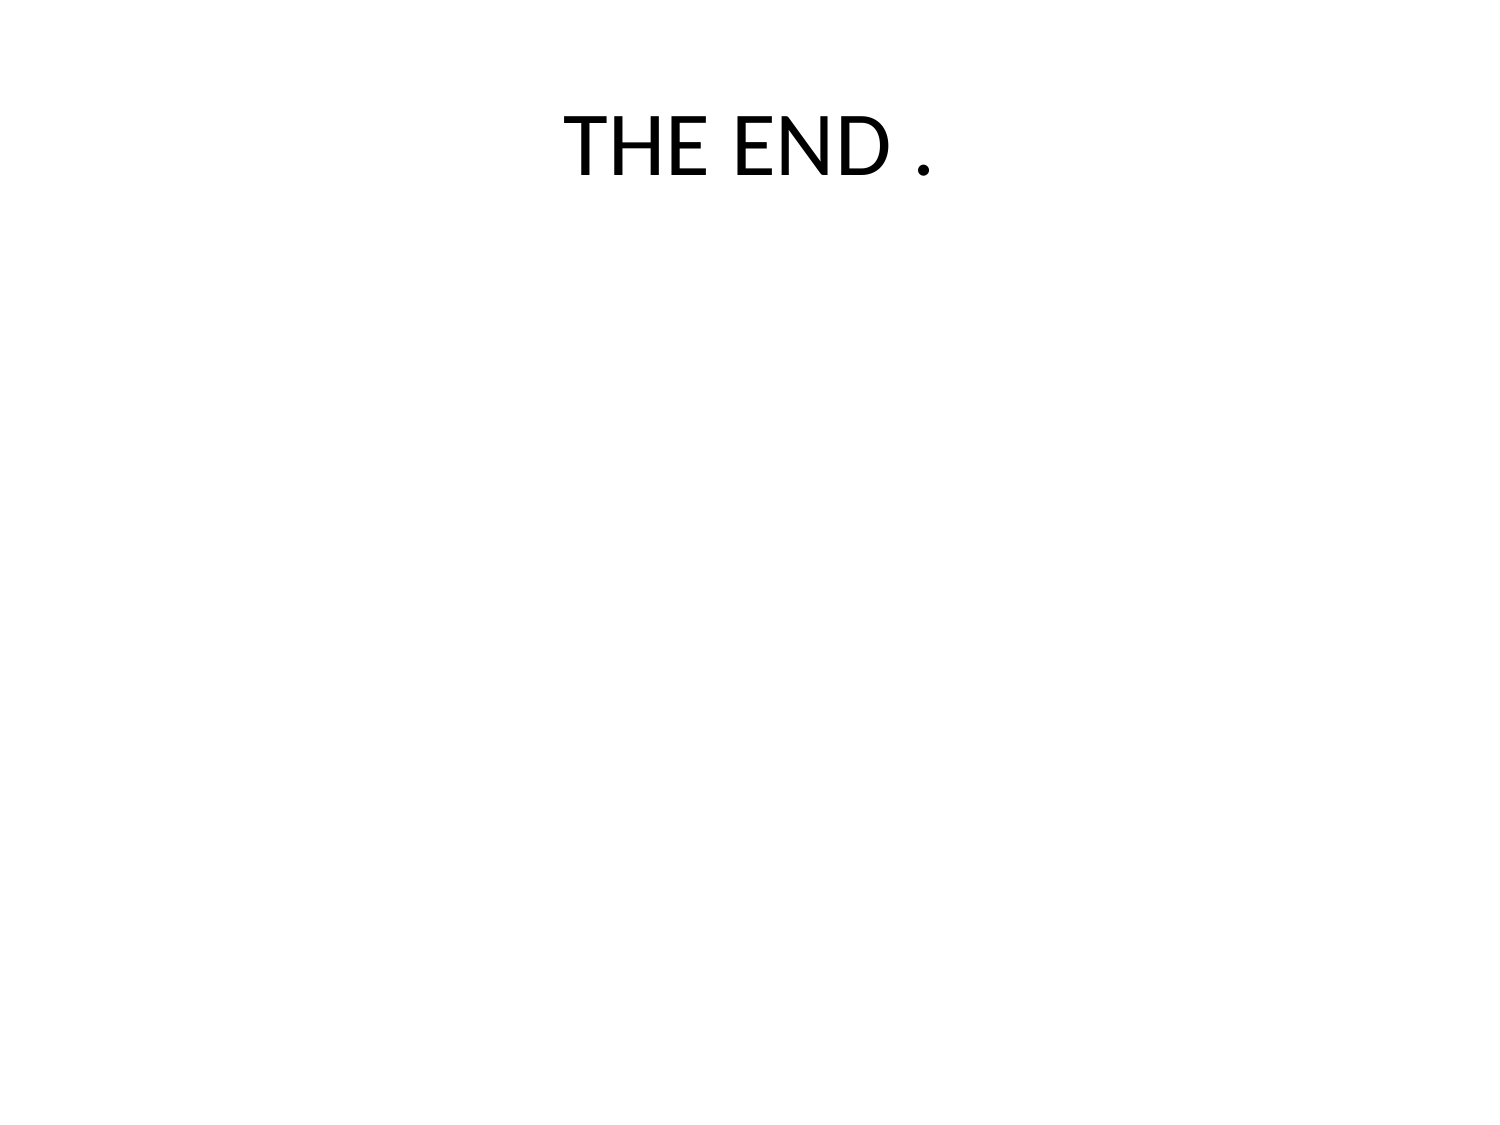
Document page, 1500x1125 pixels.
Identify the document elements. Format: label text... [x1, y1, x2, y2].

title THE END . [75, 45, 1425, 233]
